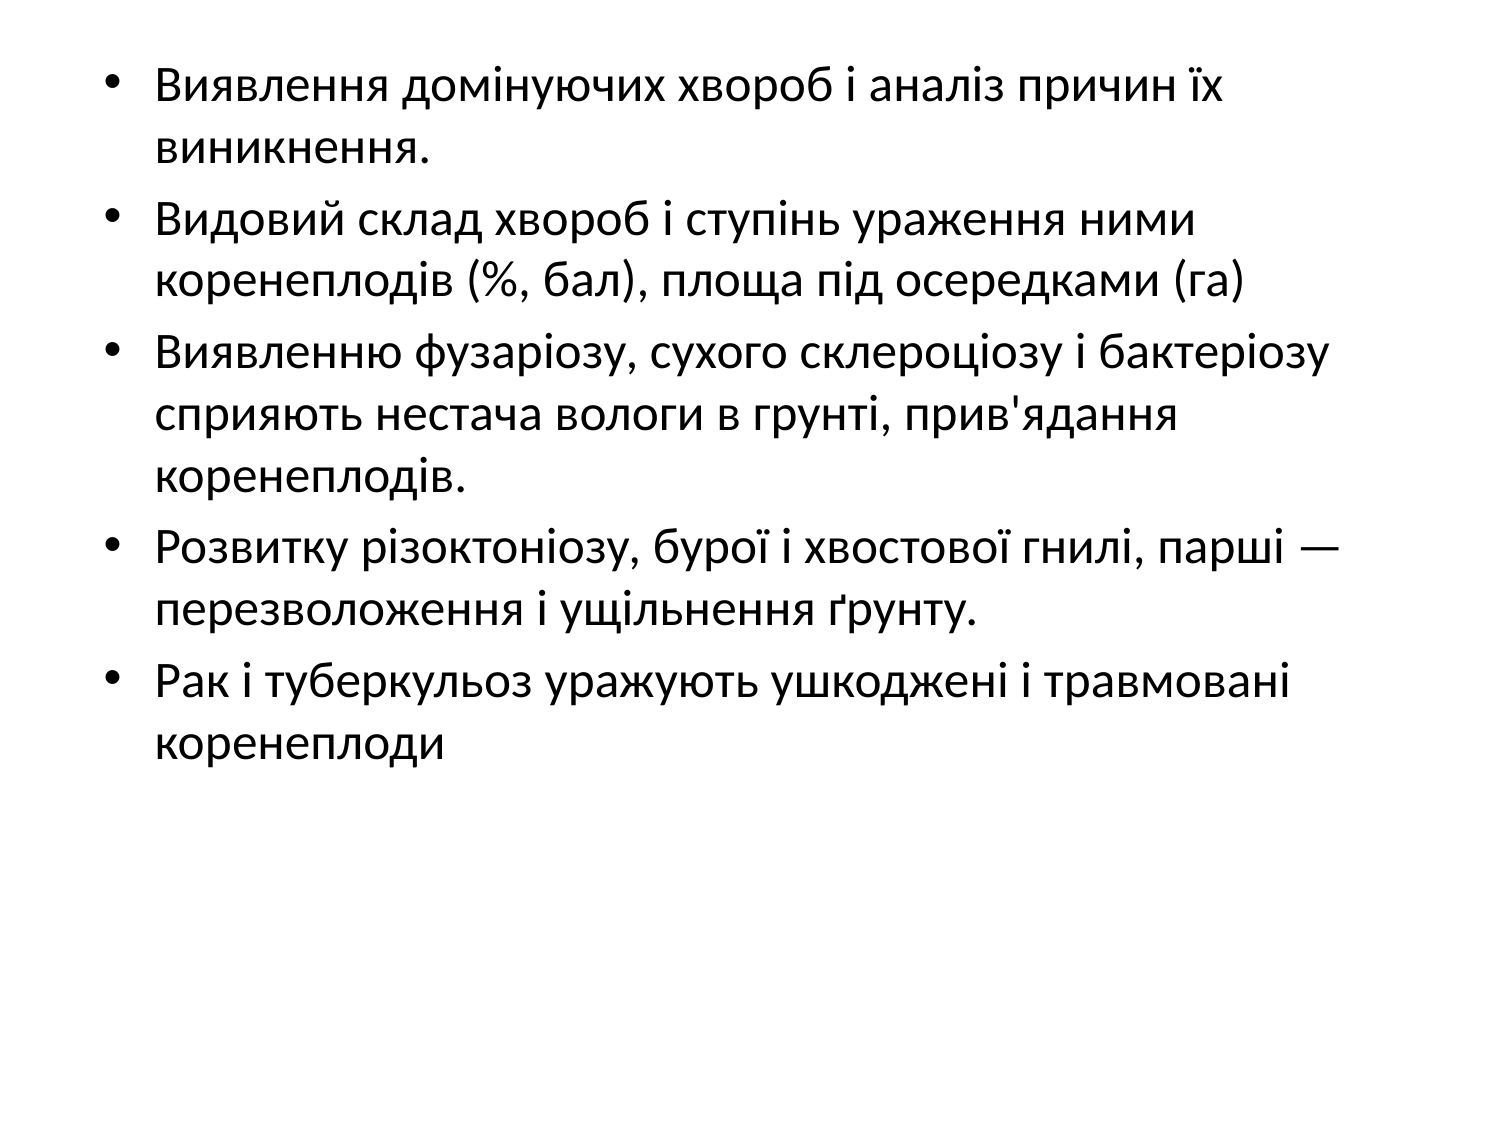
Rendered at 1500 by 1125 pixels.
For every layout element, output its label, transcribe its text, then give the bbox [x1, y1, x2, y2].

list Виявлення домінуючих хвороб і аналіз причин їх виникнення. Видовий склад хвороб і ступінь ураження ними коренеплодів (%, бал), площа під осередками (га) Виявленню фузаріозу, сухого склероціозу і бактеріозу сприяють нестача вологи в грунті, прив'ядання коренеплодів. Розвитку різоктоніозу, бурої і хвостової гнилі, парші — перезволоження і ущільнення ґрунту. Рак і туберкульоз уражують ушкоджені і травмовані коренеплоди [88, 42, 1439, 786]
